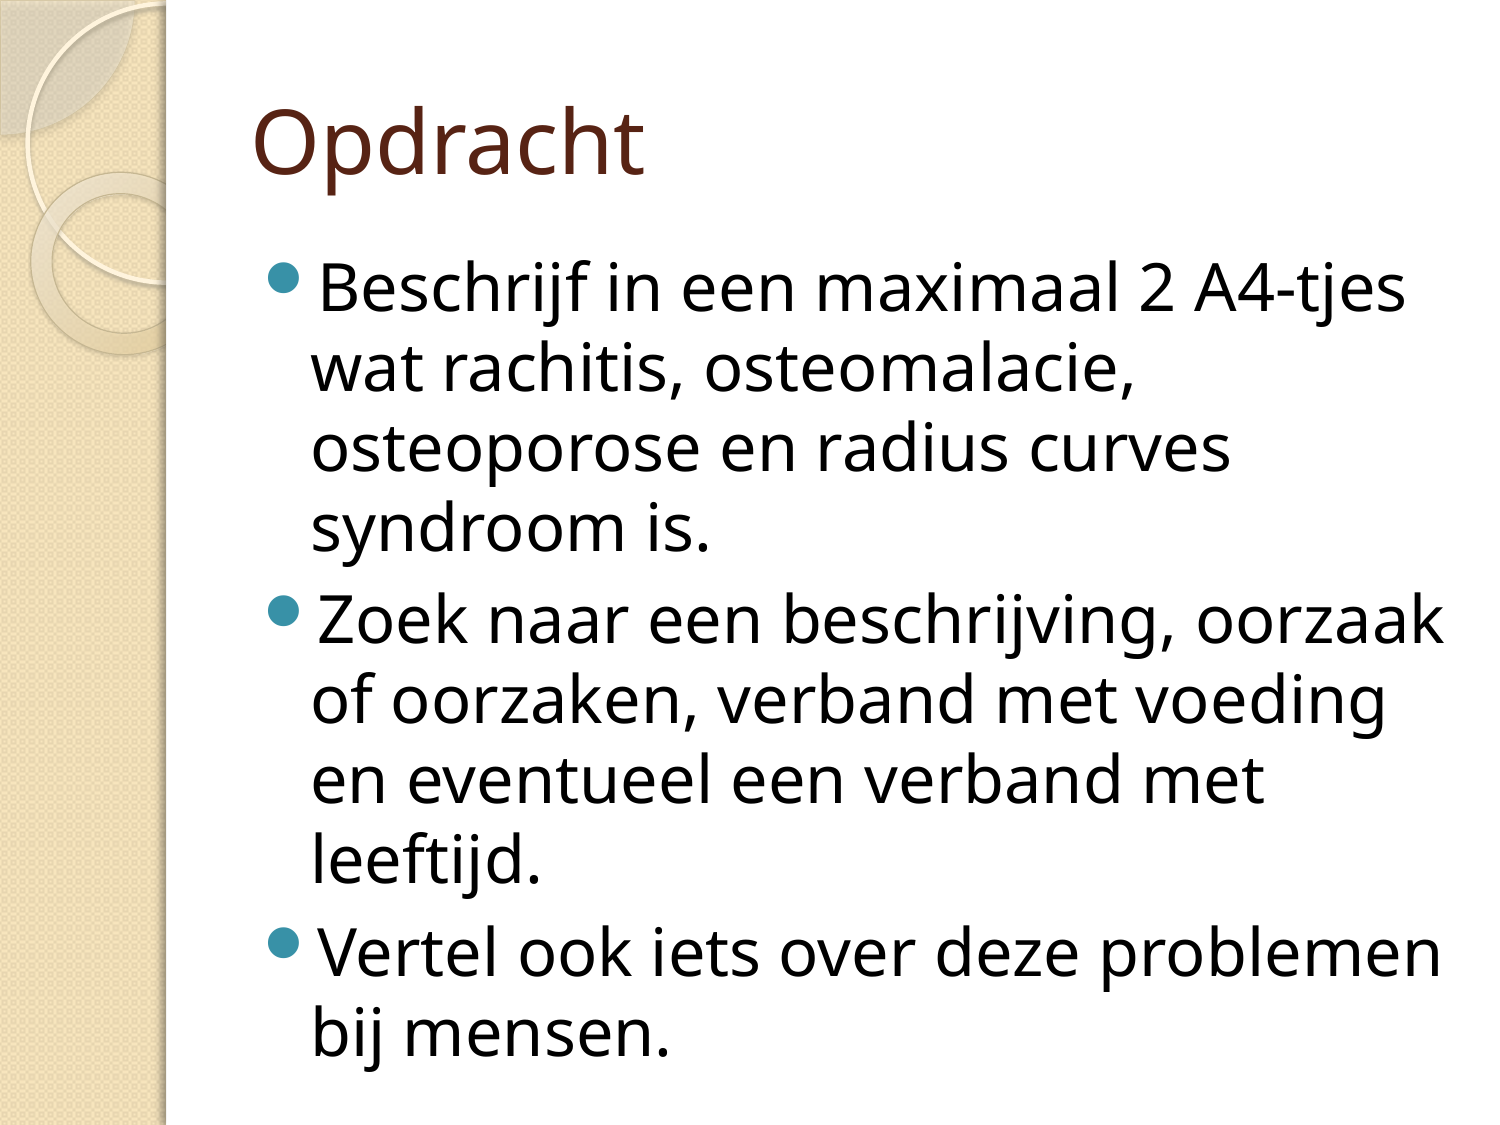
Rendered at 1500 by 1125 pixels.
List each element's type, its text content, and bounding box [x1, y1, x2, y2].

title Opdracht [235, 45, 1466, 233]
list Beschrijf in een maximaal 2 A4-tjes wat rachitis, osteomalacie, osteoporose en radius curves syndroom is. Zoek naar een beschrijving, oorzaak of oorzaken, verband met voeding en eventueel een verband met leeftijd. Vertel ook iets over deze problemen bij mensen. [235, 237, 1466, 1025]
